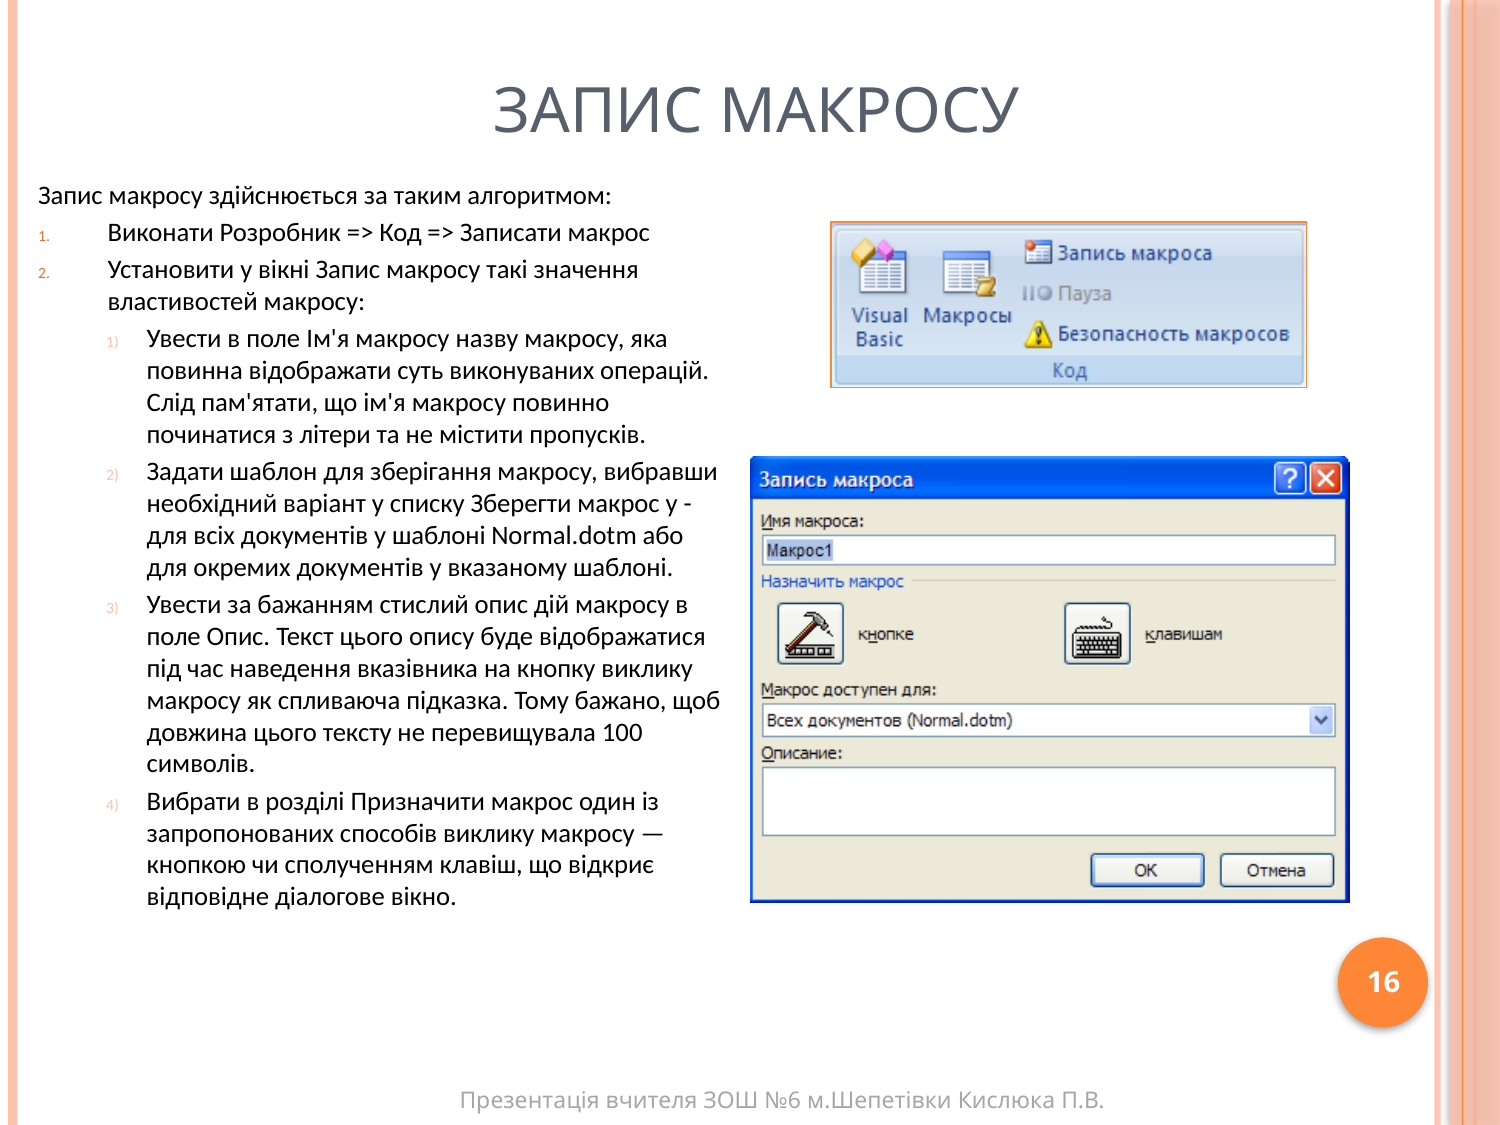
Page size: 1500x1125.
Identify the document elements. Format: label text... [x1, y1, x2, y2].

list Запис макросу здійснюється за таким алгоритмом: Виконати Розробник => Код => Записати макрос Установити у вікні Запис макросу такі значення властивостей макросу: Увести в поле Ім'я макросу назву макросу, яка повинна відображати суть виконуваних операцій. Слід пам'ятати, що ім'я макросу повинно починатися з літери та не містити пропусків. Задати шаблон для зберігання макросу, вибравши необхідний варіант у списку Зберегти макрос у - для всіх документів у шаблоні Normal.dotm або для окремих документів у вказаному шаблоні. Увести за бажанням стислий опис дій макросу в поле Опис. Текст цього опису буде відображатися під час наведення вказівника на кнопку виклику макросу як спливаюча підказка. Тому бажано, щоб довжина цього тексту не перевищувала 100 символів. Вибрати в розділі Призначити макрос один із запропонованих способів виклику макросу — кнопкою чи сполученням клавіш, що відкриє відповідне діалогове вікно. [23, 140, 738, 985]
title Запис макросу [82, 0, 1432, 153]
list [749, 456, 1351, 904]
picture [831, 222, 1307, 388]
slide_number 16 [1333, 940, 1434, 1027]
text_box Презентація вчителя ЗОШ №6 м.Шепетівки Кислюка П.В. [339, 1078, 1225, 1125]
